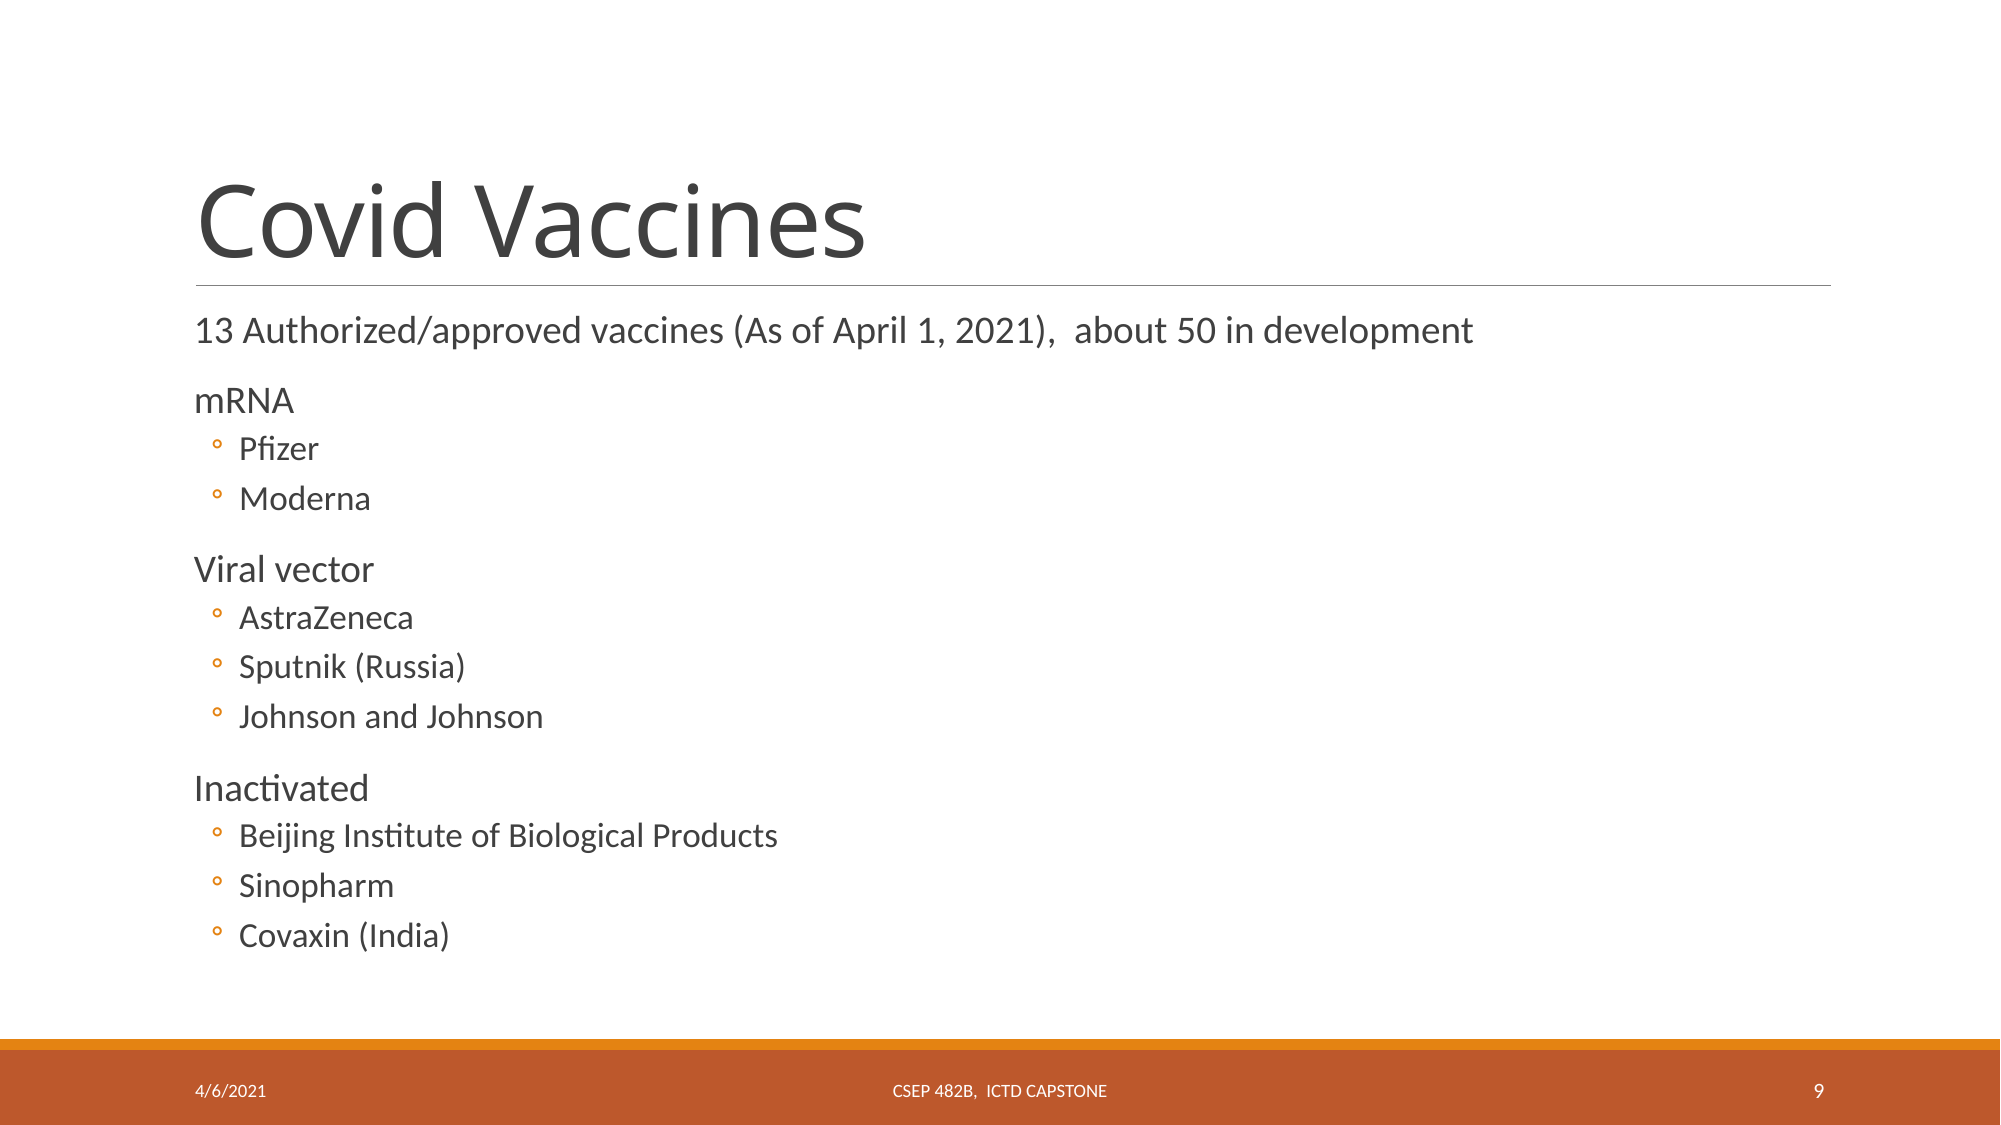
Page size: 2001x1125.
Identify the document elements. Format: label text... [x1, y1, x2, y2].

title Covid Vaccines [180, 47, 1830, 285]
footer CSEP 482B, ICTD Capstone [604, 1059, 1396, 1120]
list 13 Authorized/approved vaccines (As of April 1, 2021), about 50 in development mRNA Pfizer Moderna Viral vector AstraZeneca Sputnik (Russia) Johnson and Johnson Inactivated Beijing Institute of Biological Products Sinopharm Covaxin (India) [180, 302, 1830, 963]
slide_number 9 [1624, 1059, 1840, 1120]
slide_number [180, 1059, 586, 1120]
